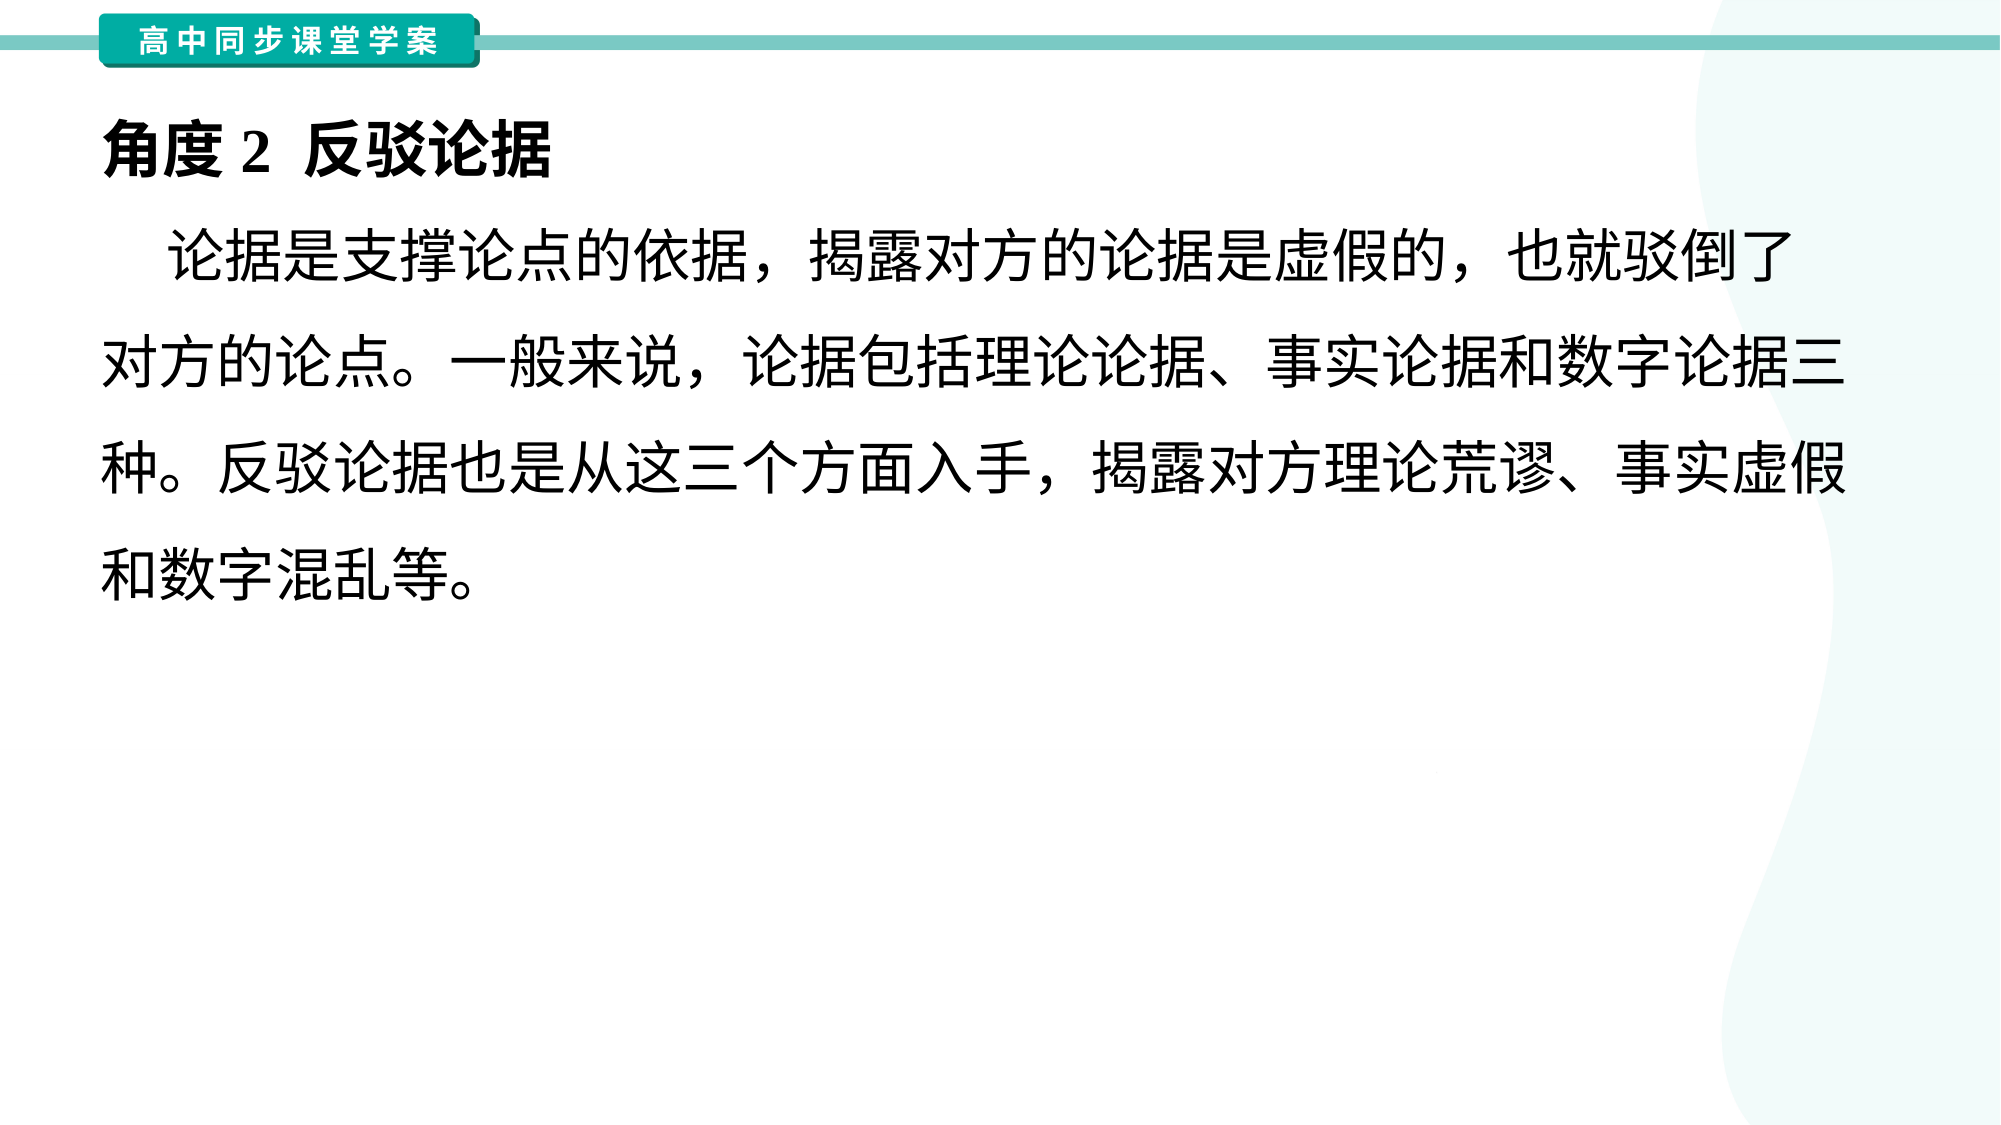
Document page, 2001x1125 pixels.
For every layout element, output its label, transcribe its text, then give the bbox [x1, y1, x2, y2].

text_box 角度2 反驳论据 [100, 76, 1899, 183]
text_box 论据是支撑论点的依据，揭露对方的论据是虚假的，也就驳倒了 对方的论点。一般来说，论据包括理论论据、事实论据和数字论据三 种。反驳论据也是从这三个方面入手，揭露对方理论荒谬、事实虚假 和数字混乱等。 [100, 183, 1899, 608]
picture [0, 0, 2000, 1125]
